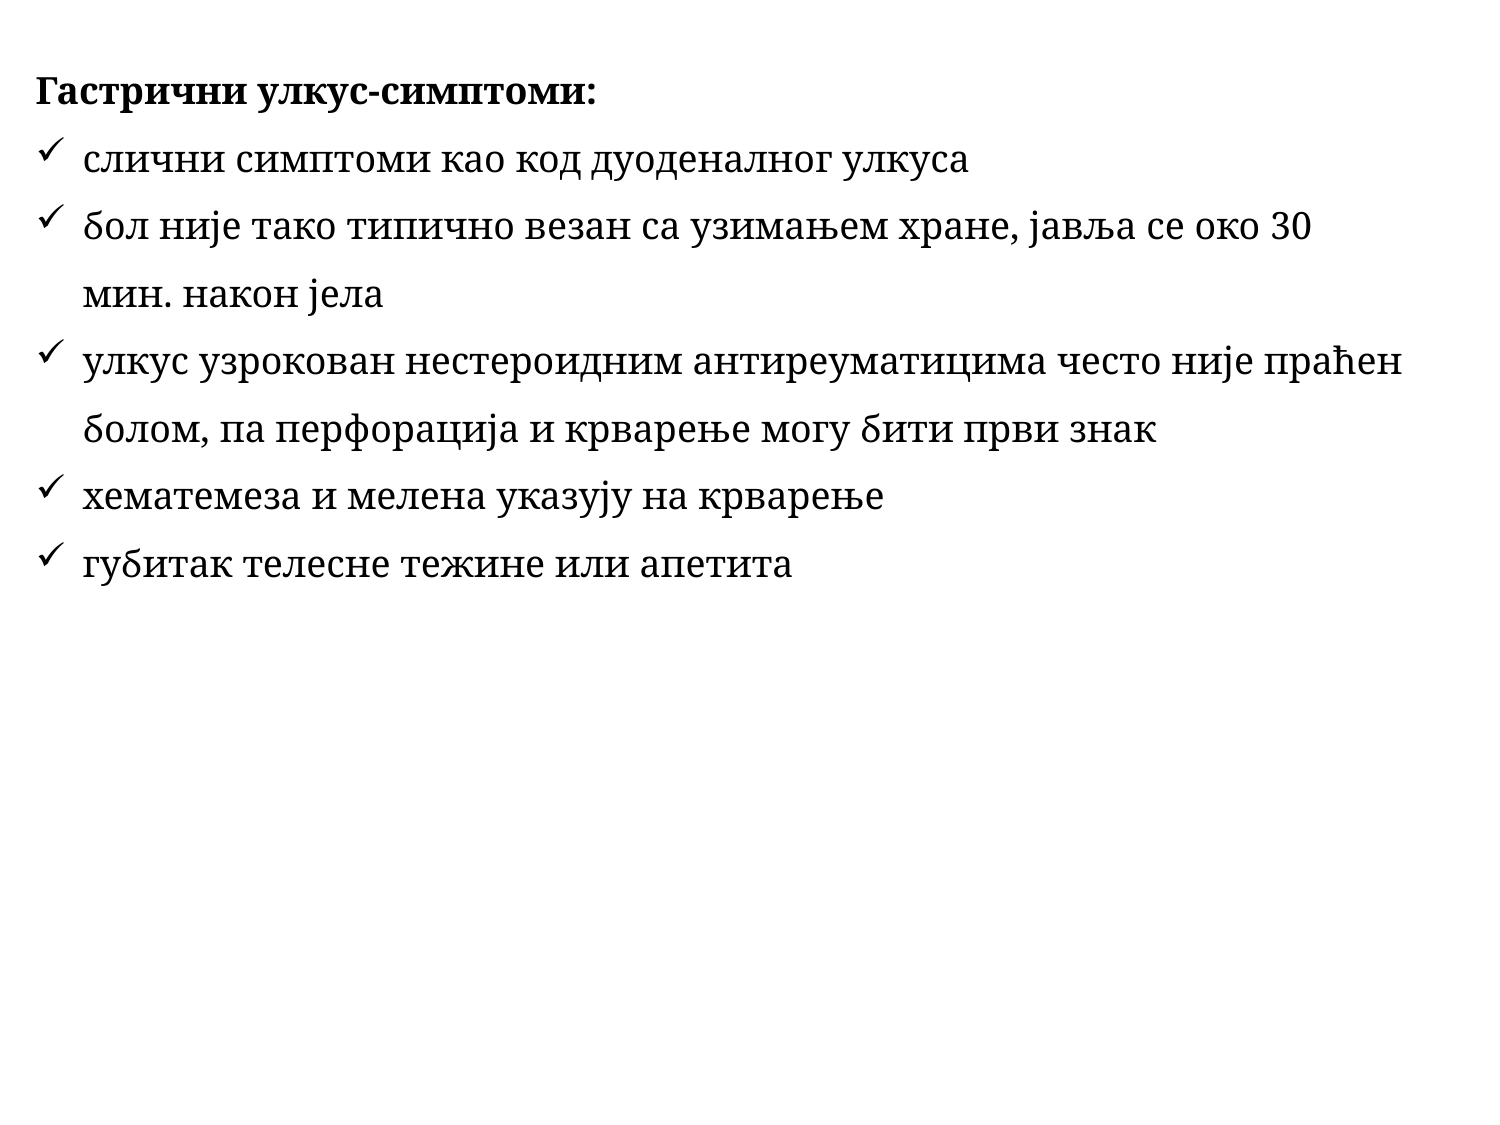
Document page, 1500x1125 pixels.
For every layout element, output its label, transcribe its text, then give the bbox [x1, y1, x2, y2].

text_box Гастрични улкус-симптоми: слични симптоми као код дуоденалног улкуса бол није тако типично везан са узимањем хране, јавља се око 30 мин. након јела улкус узрокован нестероидним антиреуматицима често није праћен болом, па перфорација и крварење могу бити први знак хематемеза и мелена указују на крварење губитак телесне тежине или апетита [20, 37, 1421, 593]
